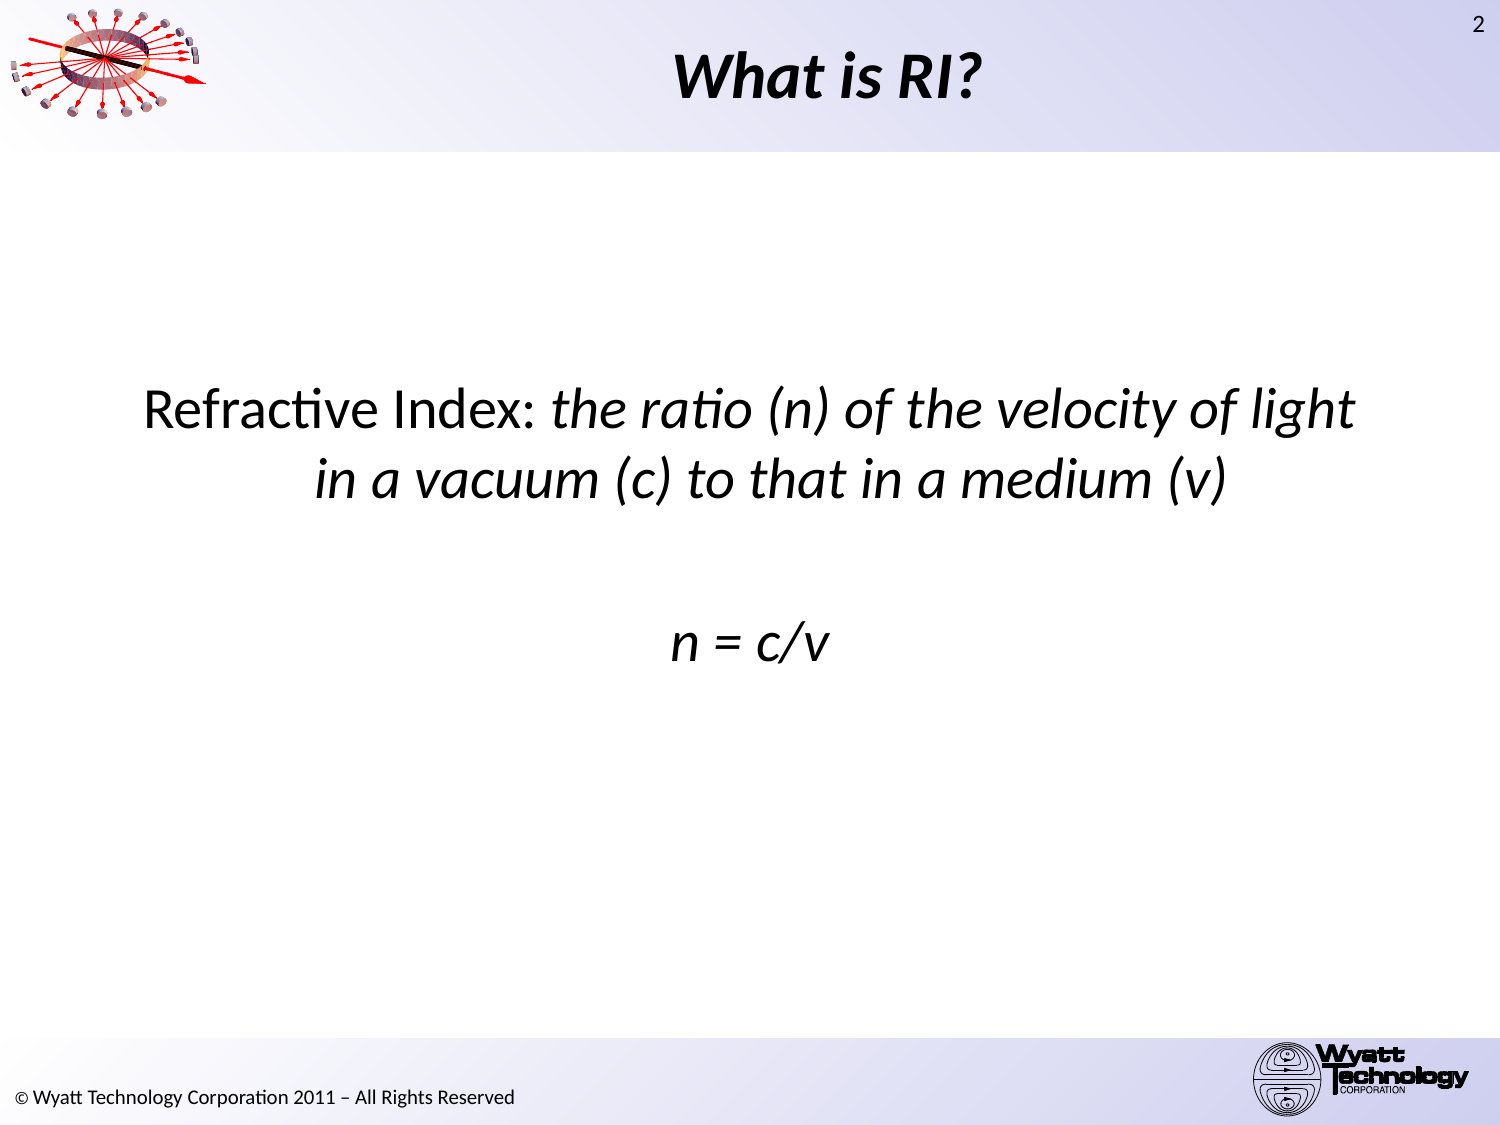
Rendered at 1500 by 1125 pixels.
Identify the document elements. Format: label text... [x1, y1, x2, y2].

subtitle Refractive Index: the ratio (n) of the velocity of light in a vacuum (c) to that in a medium (v) n = c/v [112, 362, 1388, 726]
title What is RI? [217, 25, 1438, 120]
